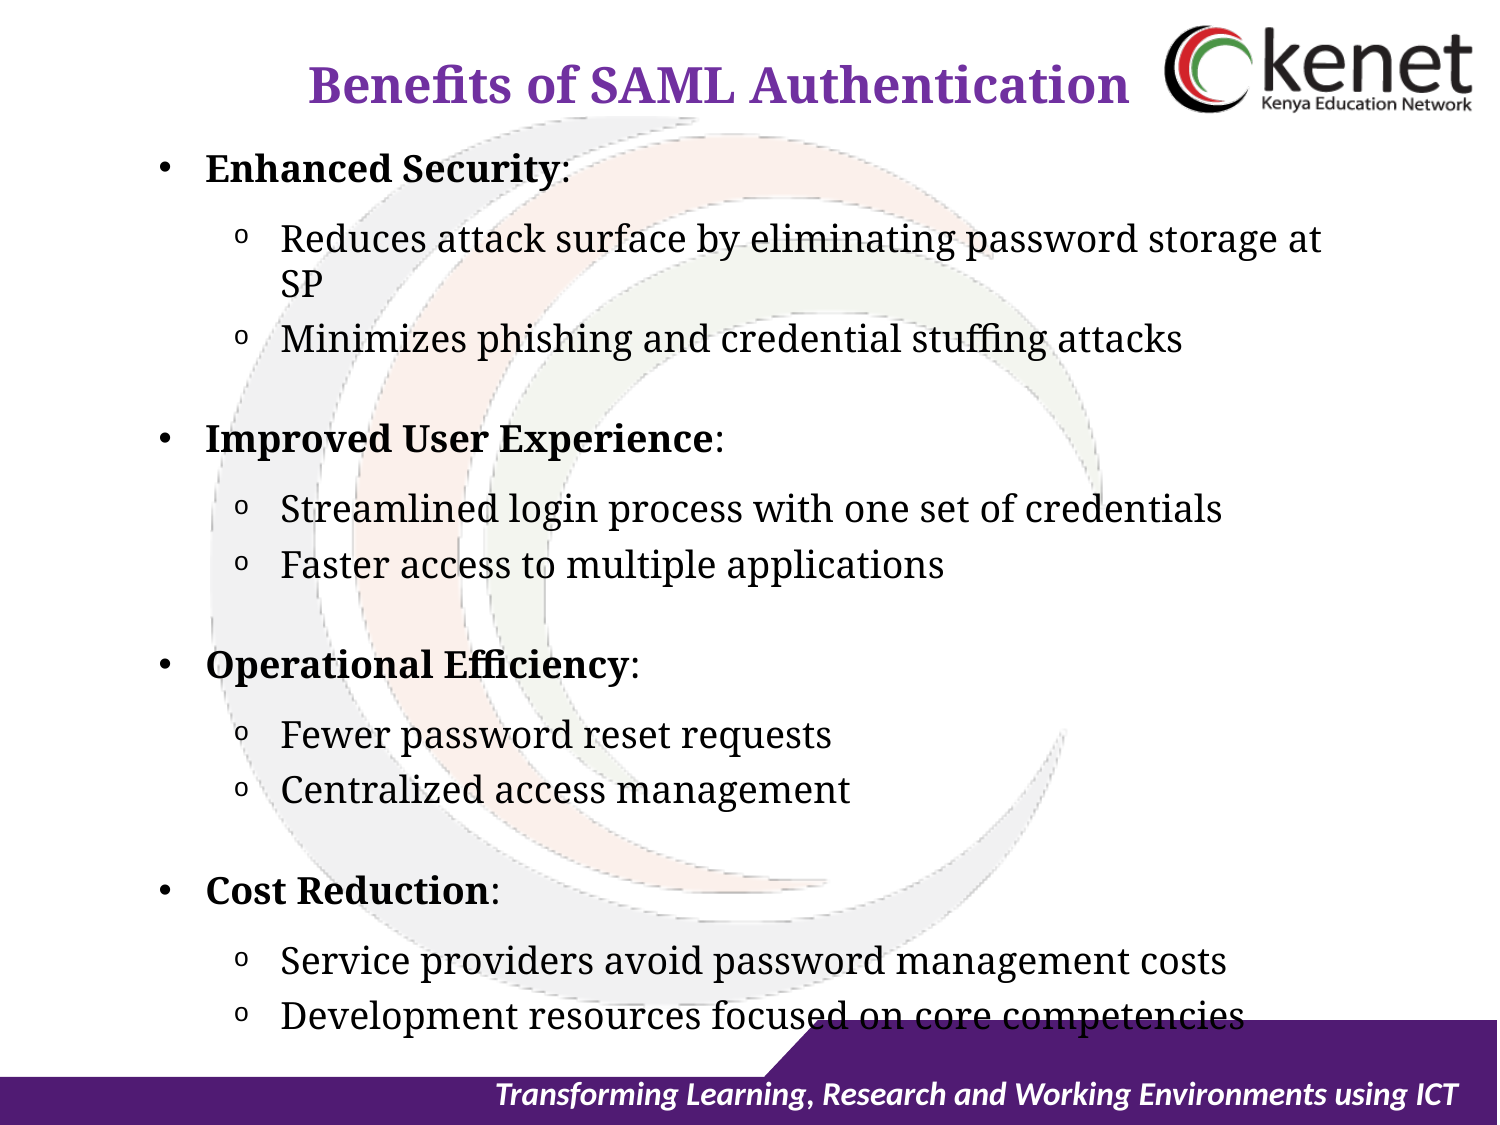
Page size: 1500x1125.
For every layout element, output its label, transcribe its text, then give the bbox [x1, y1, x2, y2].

text_box Benefits of SAML Authentication Enhanced Security: Reduces attack surface by eliminating password storage at SP Minimizes phishing and credential stuffing attacks Improved User Experience: Streamlined login process with one set of credentials Faster access to multiple applications Operational Efficiency: Fewer password reset requests Centralized access management Cost Reduction: Service providers avoid password management costs Development resources focused on core competencies [143, 45, 1351, 1100]
text_box [1351, 1020, 1497, 1125]
text_box Transforming Learning, Research and Working Environments using ICT [479, 1065, 1485, 1125]
picture [210, 116, 1107, 1009]
text_box [0, 1076, 479, 1125]
picture [1163, 11, 1477, 117]
